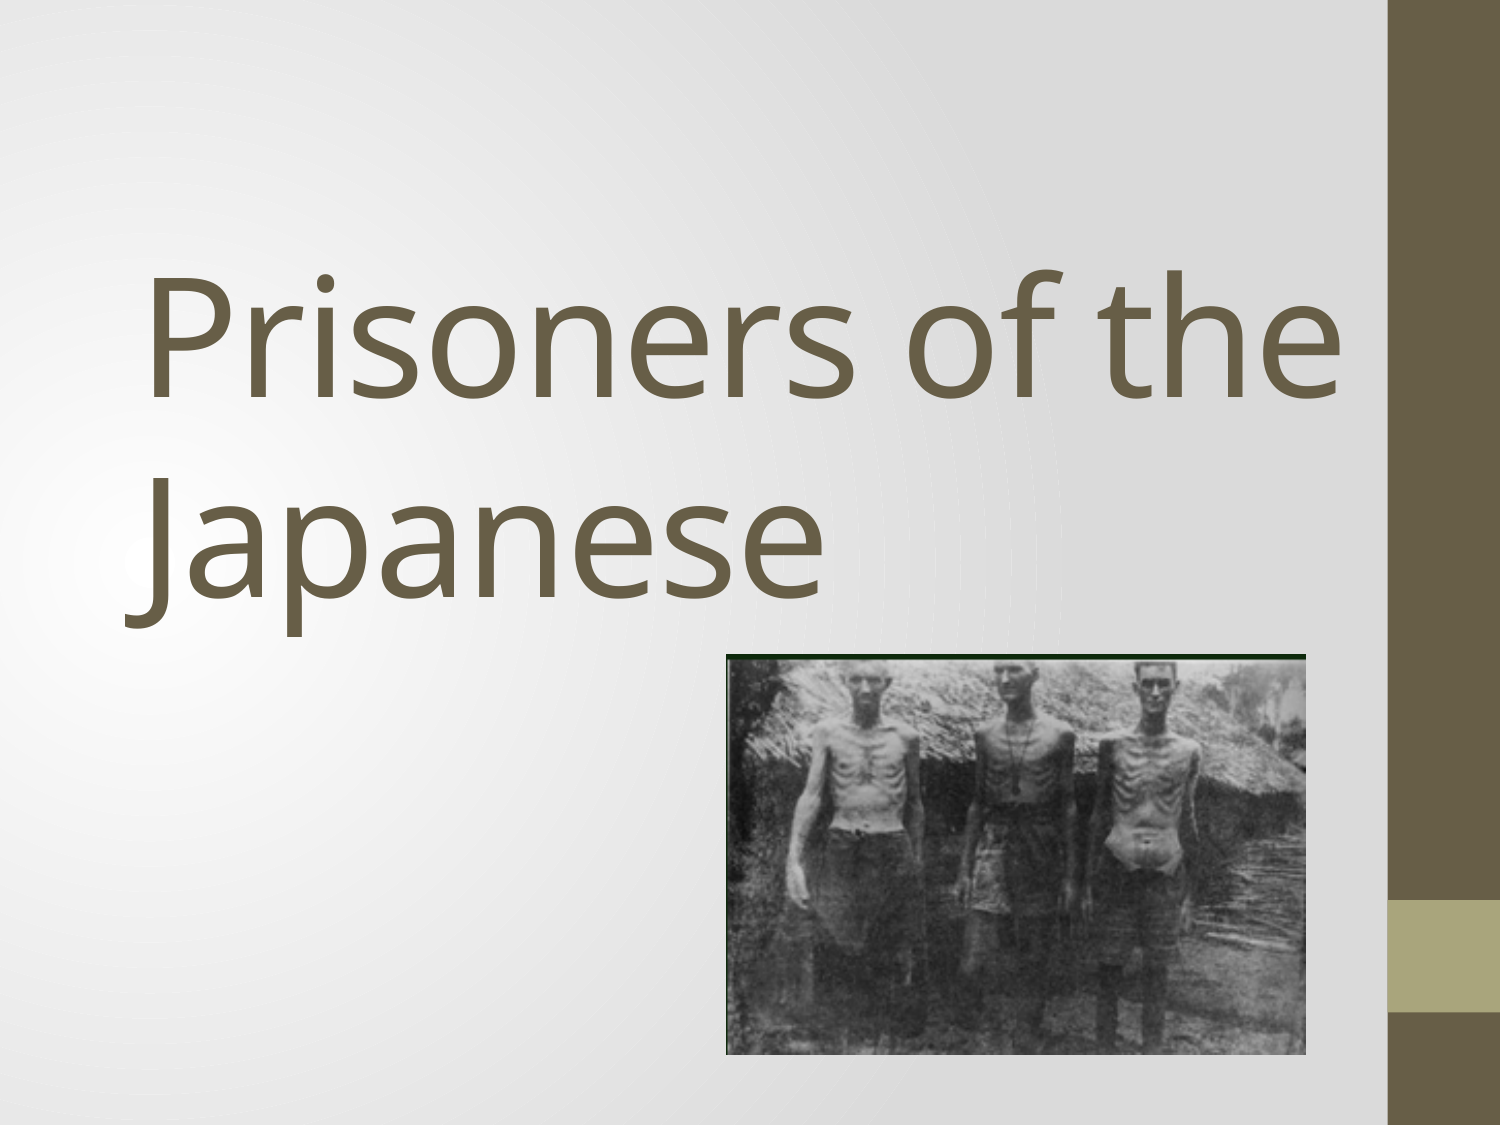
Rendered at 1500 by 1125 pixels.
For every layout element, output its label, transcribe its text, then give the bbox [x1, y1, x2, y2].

title Prisoners of the Japanese [123, 397, 1399, 639]
picture [725, 654, 1306, 1055]
